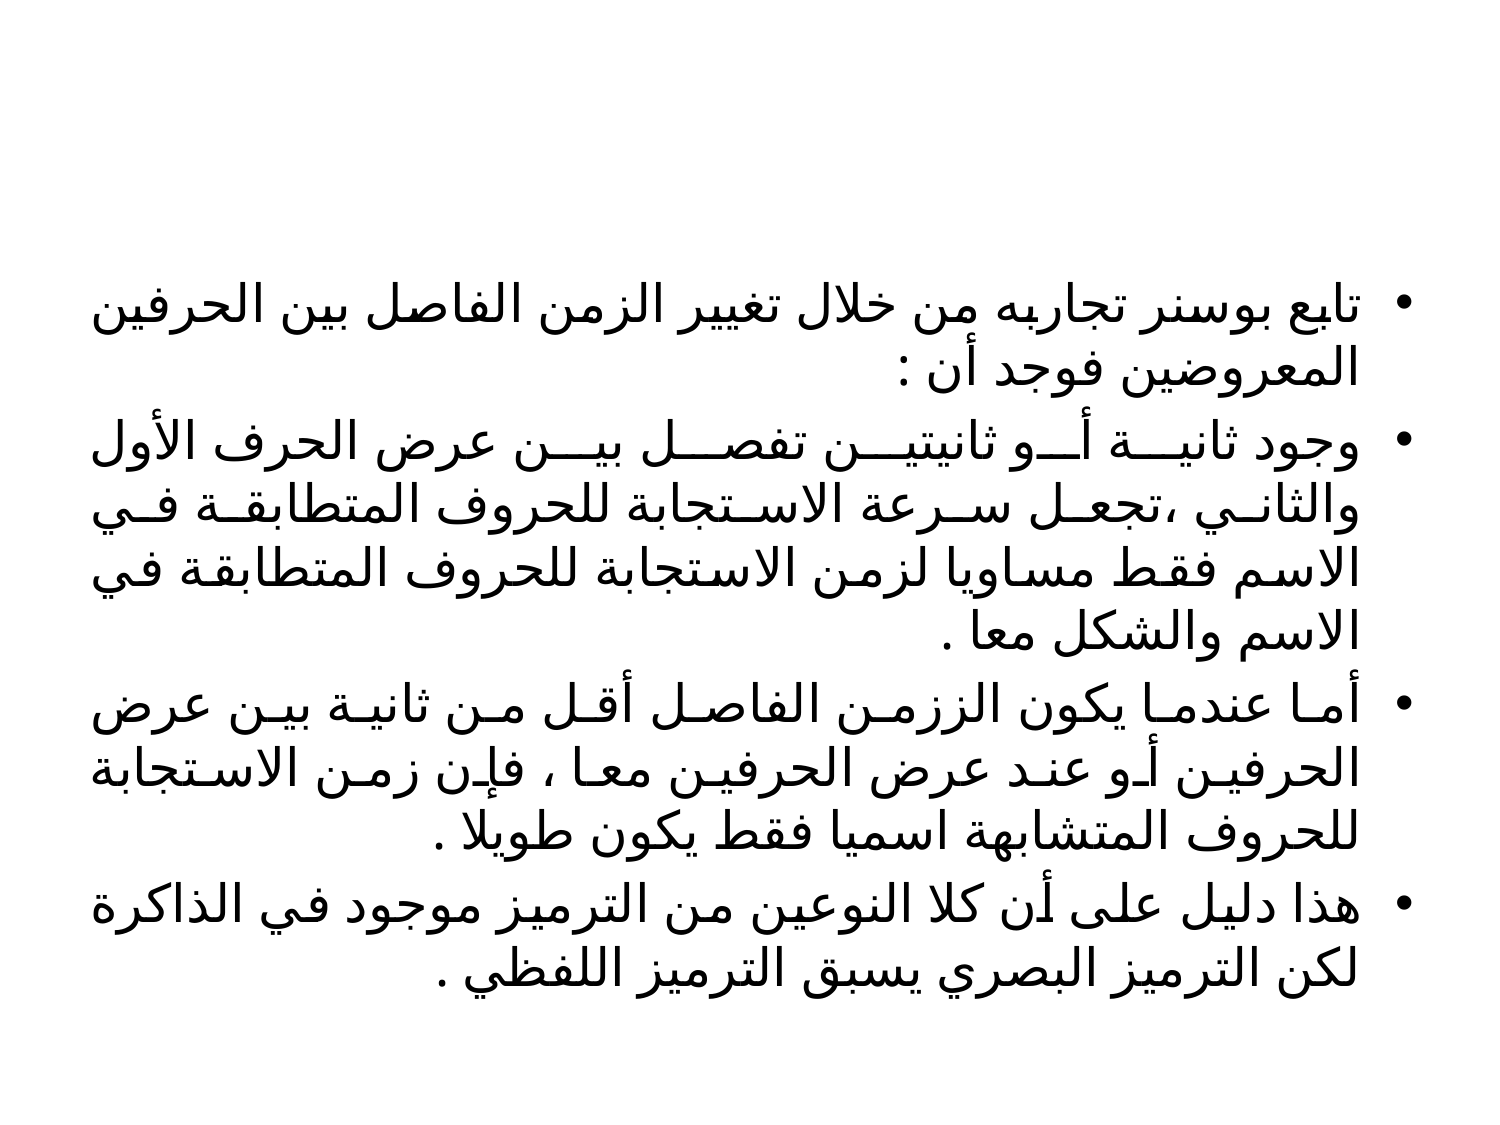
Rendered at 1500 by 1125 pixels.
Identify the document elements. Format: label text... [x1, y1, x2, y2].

list تابع بوسنر تجاربه من خلال تغيير الزمن الفاصل بين الحرفين المعروضين فوجد أن : وجود ثانية أو ثانيتين تفصل بين عرض الحرف الأول والثاني ،تجعل سرعة الاستجابة للحروف المتطابقة في الاسم فقط مساويا لزمن الاستجابة للحروف المتطابقة في الاسم والشكل معا . أما عندما يكون الززمن الفاصل أقل من ثانية بين عرض الحرفين أو عند عرض الحرفين معا ، فإن زمن الاستجابة للحروف المتشابهة اسميا فقط يكون طويلا . هذا دليل على أن كلا النوعين من الترميز موجود في الذاكرة لكن الترميز البصري يسبق الترميز اللفظي . [75, 262, 1425, 1005]
